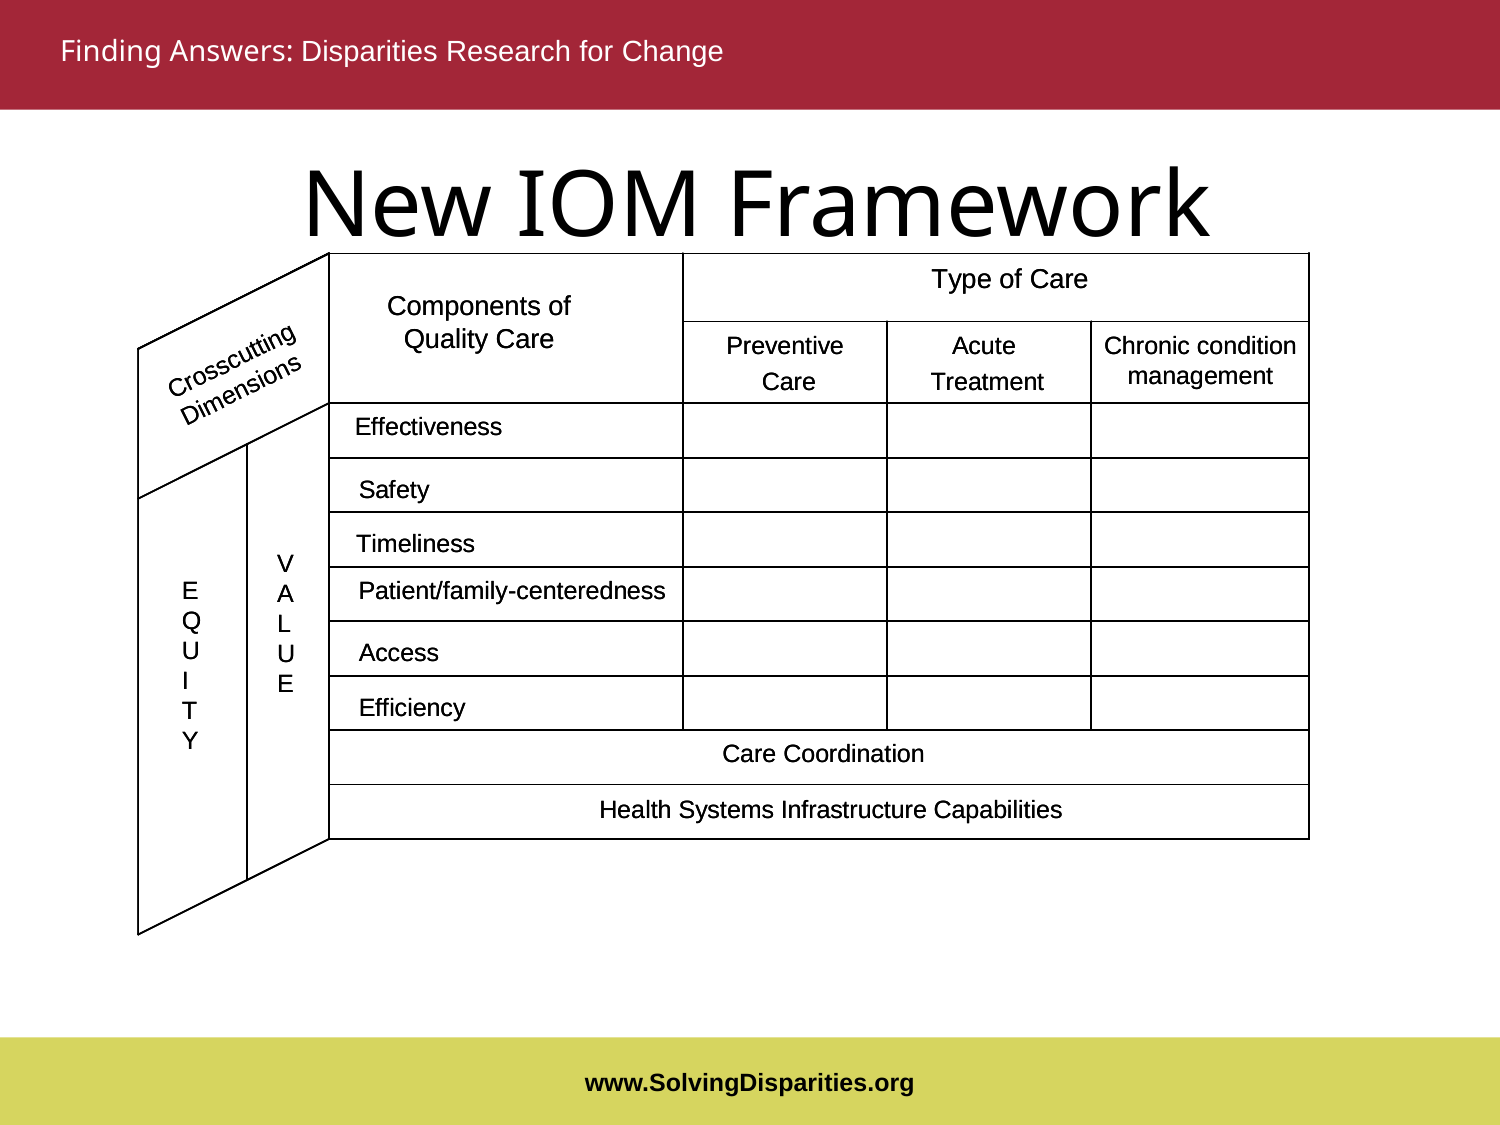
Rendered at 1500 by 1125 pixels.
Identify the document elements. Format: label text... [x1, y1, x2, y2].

picture [137, 252, 1326, 938]
title New IOM Framework [153, 137, 1360, 262]
